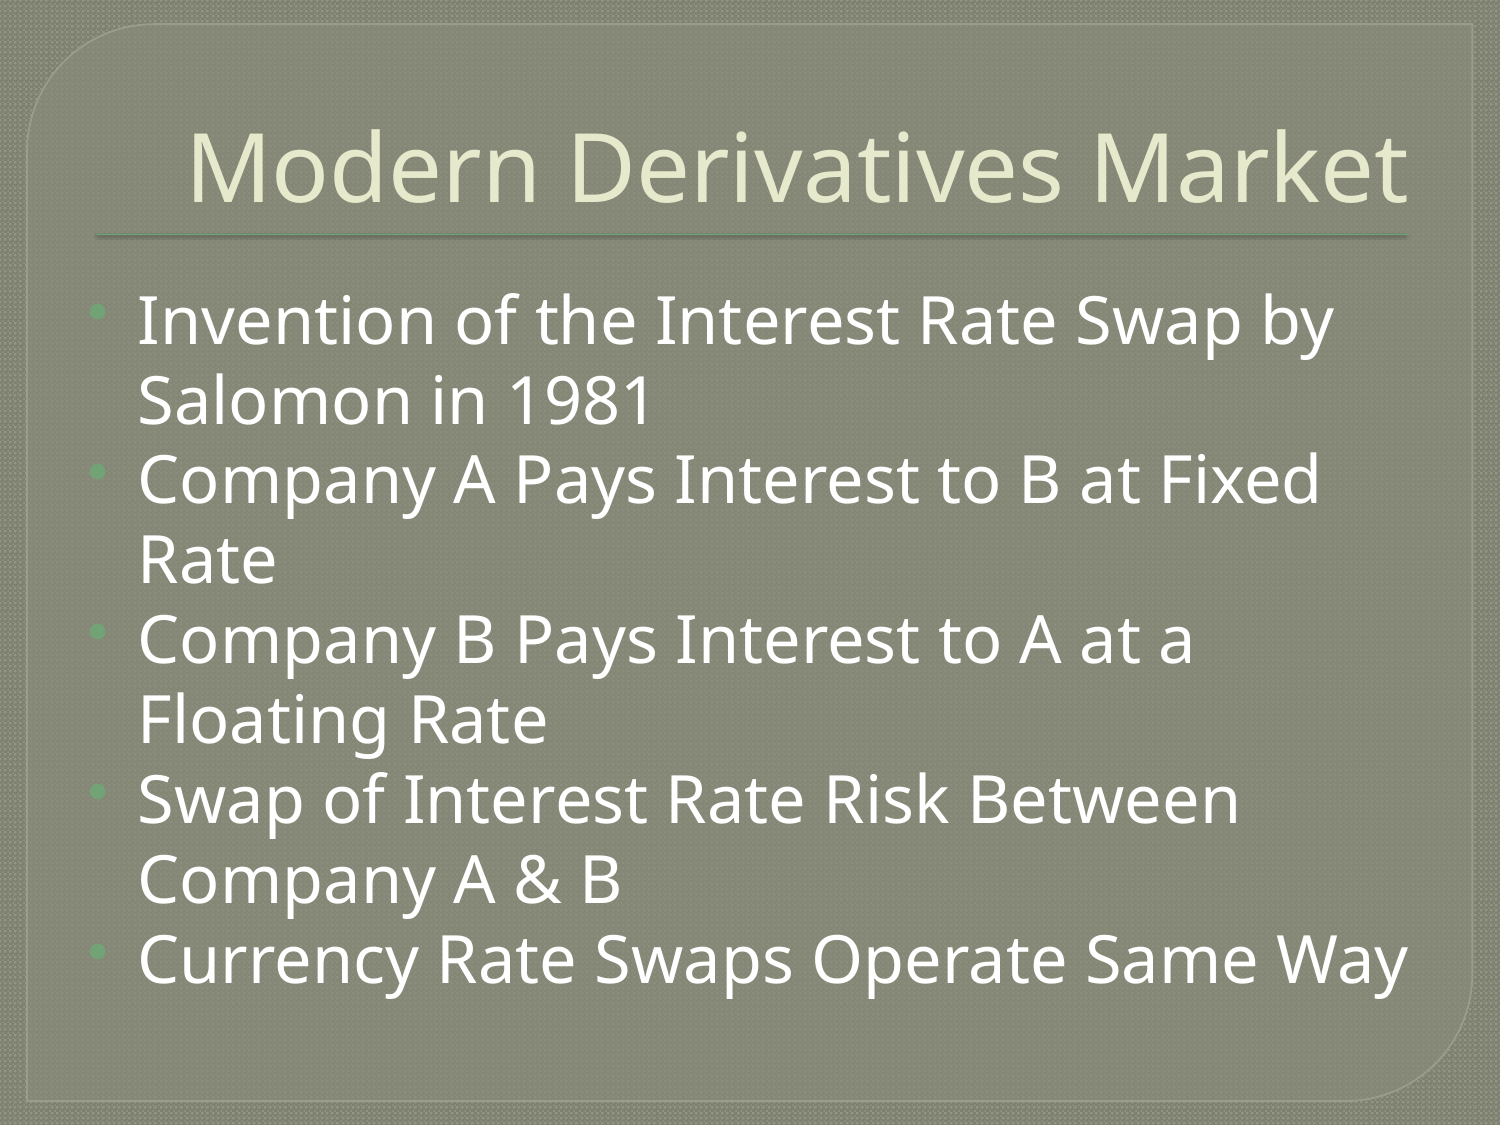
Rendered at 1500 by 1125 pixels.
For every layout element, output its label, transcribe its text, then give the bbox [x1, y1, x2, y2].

title Modern Derivatives Market [75, 41, 1425, 230]
list Invention of the Interest Rate Swap by Salomon in 1981 Company A Pays Interest to B at Fixed Rate Company B Pays Interest to A at a Floating Rate Swap of Interest Rate Risk Between Company A & B Currency Rate Swaps Operate Same Way [75, 270, 1425, 1013]
